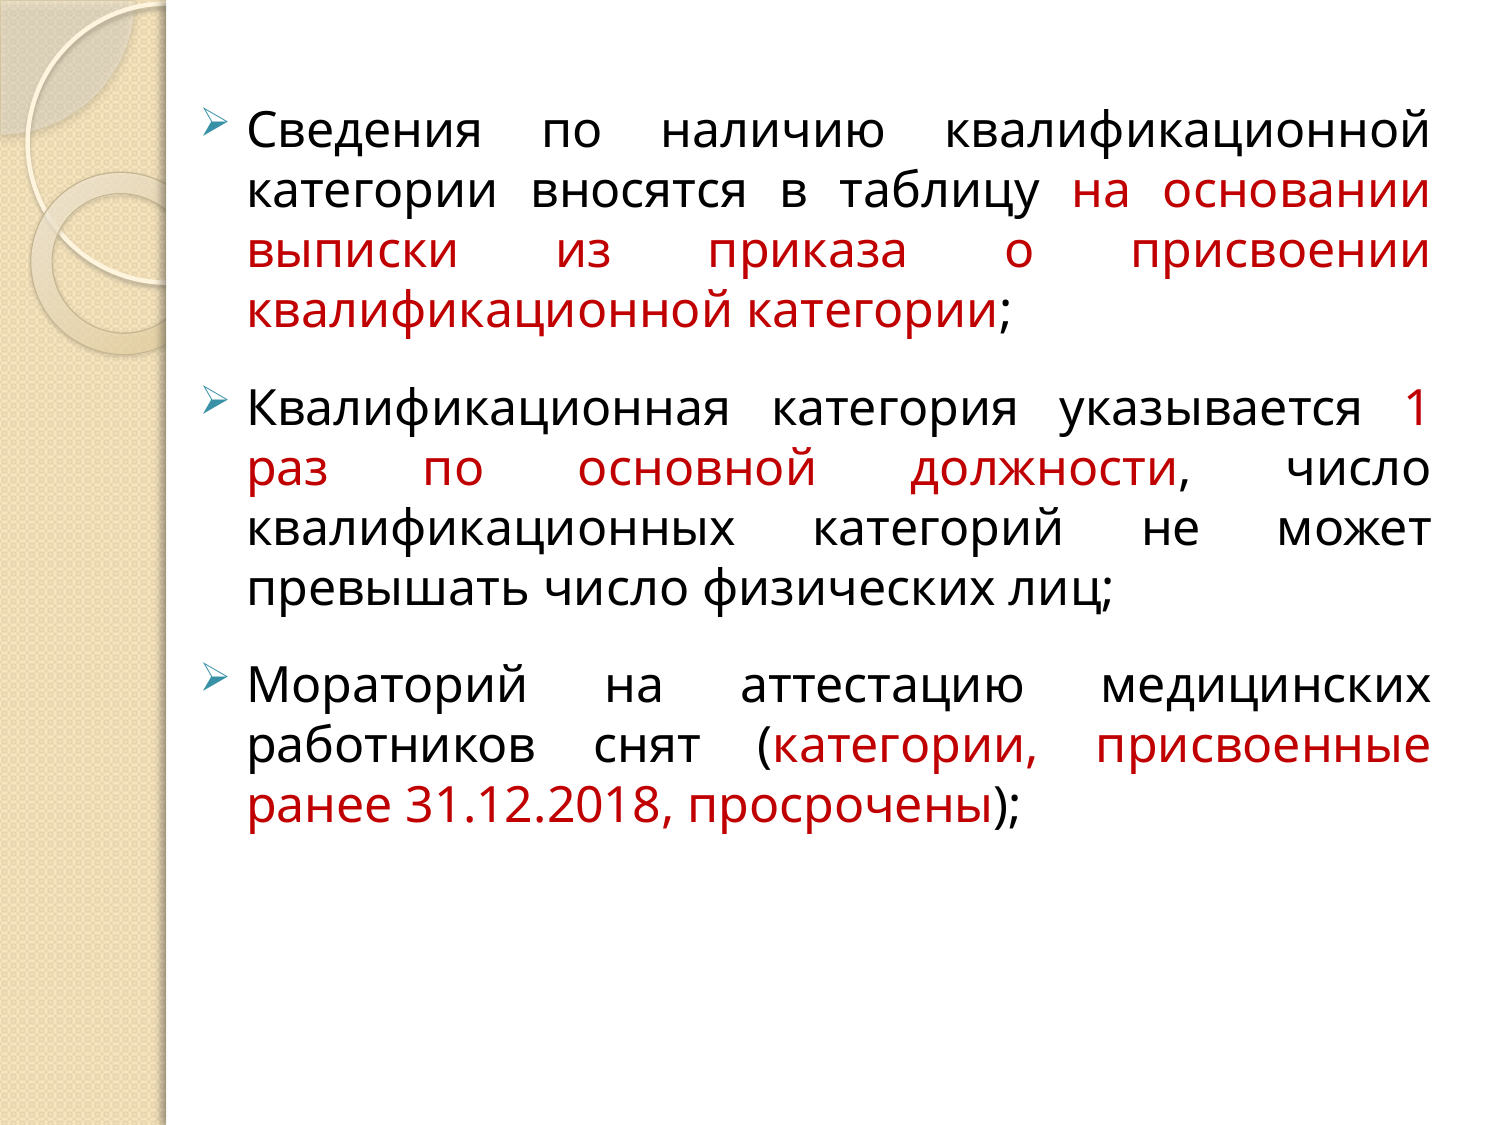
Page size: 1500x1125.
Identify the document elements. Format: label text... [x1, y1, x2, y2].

list Сведения по наличию квалификационной категории вносятся в таблицу на основании выписки из приказа о присвоении квалификационной категории; Квалификационная категория указывается 1 раз по основной должности, число квалификационных категорий не может превышать число физических лиц; Мораторий на аттестацию медицинских работников снят (категории, присвоенные ранее 31.12.2018, просрочены); [171, 90, 1447, 950]
